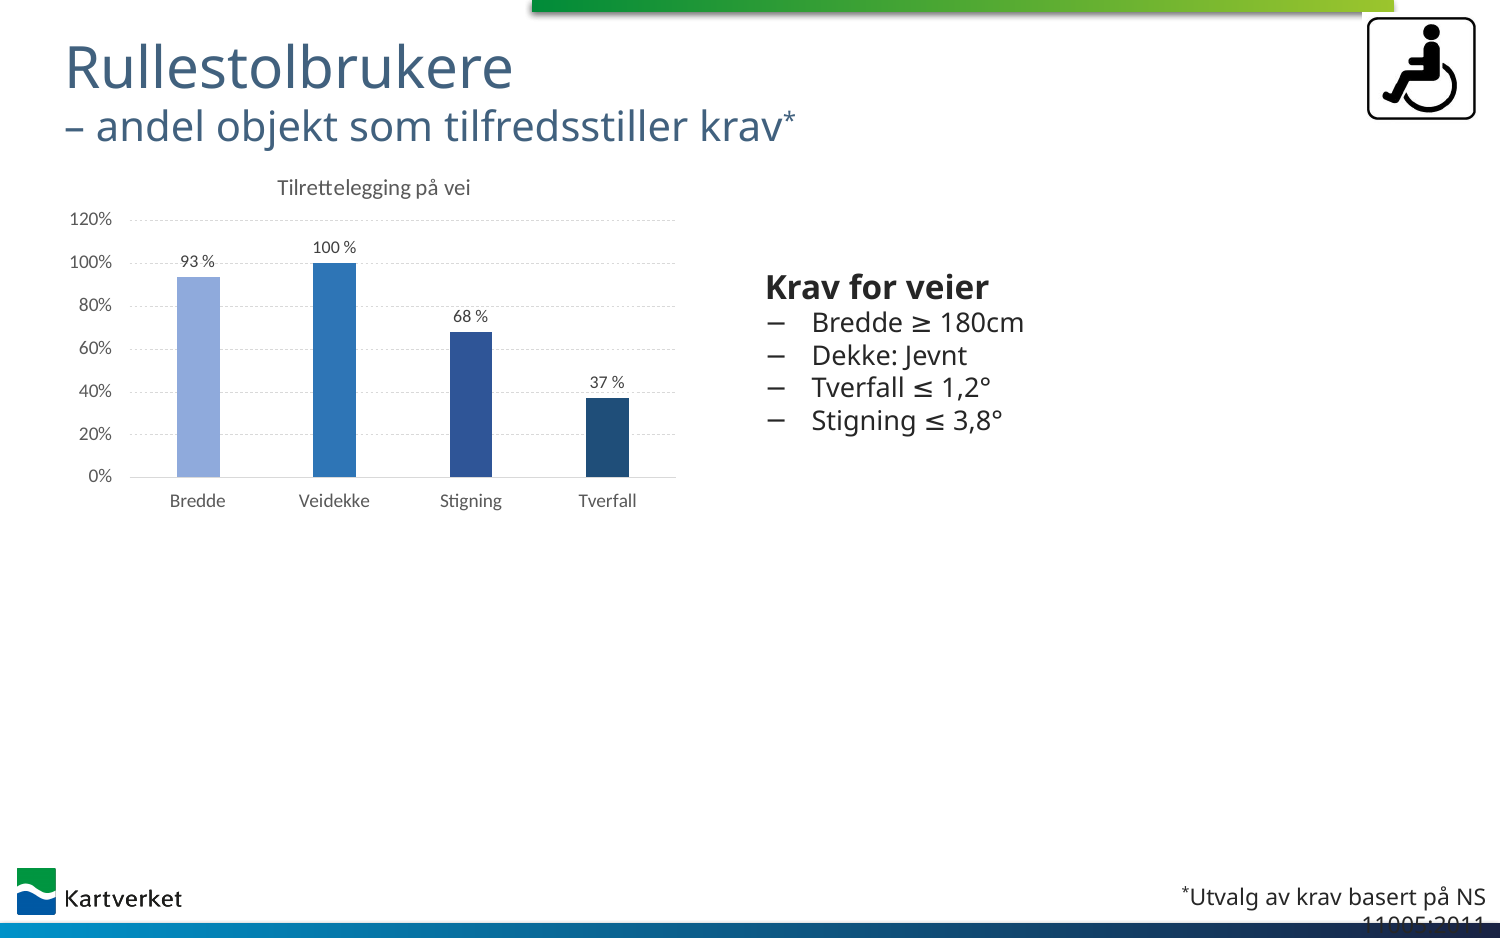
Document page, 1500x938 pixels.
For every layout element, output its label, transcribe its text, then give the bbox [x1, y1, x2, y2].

text_box *Utvalg av krav basert på NS 11005:2011 [1068, 873, 1500, 938]
picture [62, 166, 687, 519]
picture [1362, 12, 1481, 126]
text_box Krav for veier Bredde ≥ 180cm Dekke: Jevnt Tverfall ≤ 1,2° Stigning ≤ 3,8° [750, 258, 1234, 444]
text_box Rullestolbrukere – andel objekt som tilfredsstiller krav* [49, 25, 1431, 158]
